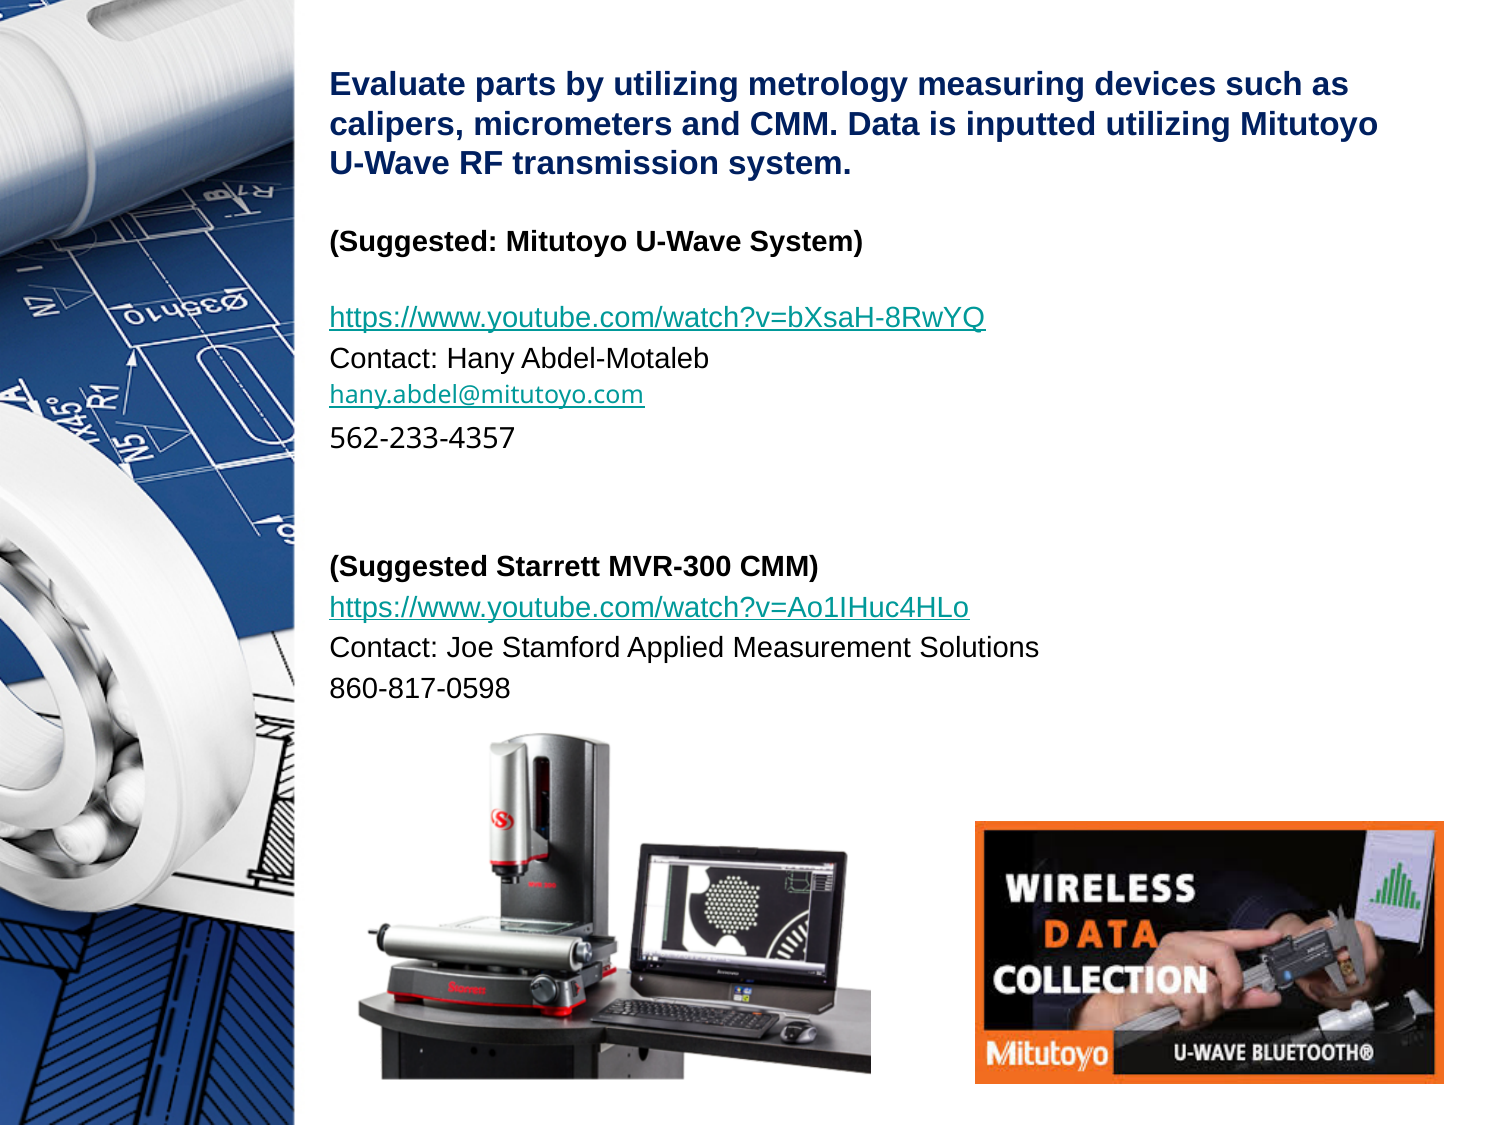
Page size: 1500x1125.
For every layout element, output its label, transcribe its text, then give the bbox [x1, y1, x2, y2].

picture [0, 0, 1500, 1125]
list Evaluate parts by utilizing metrology measuring devices such as calipers, micrometers and CMM. Data is inputted utilizing Mitutoyo U-Wave RF transmission system. (Suggested: Mitutoyo U-Wave System) https://www.youtube.com/watch?v=bXsaH-8RwYQ Contact: Hany Abdel-Motaleb hany.abdel@mitutoyo.com 562-233-4357 (Suggested Starrett MVR-300 CMM) https://www.youtube.com/watch?v=Ao1IHuc4HLo Contact: Joe Stamford Applied Measurement Solutions 860-817-0598 [314, 54, 1427, 696]
